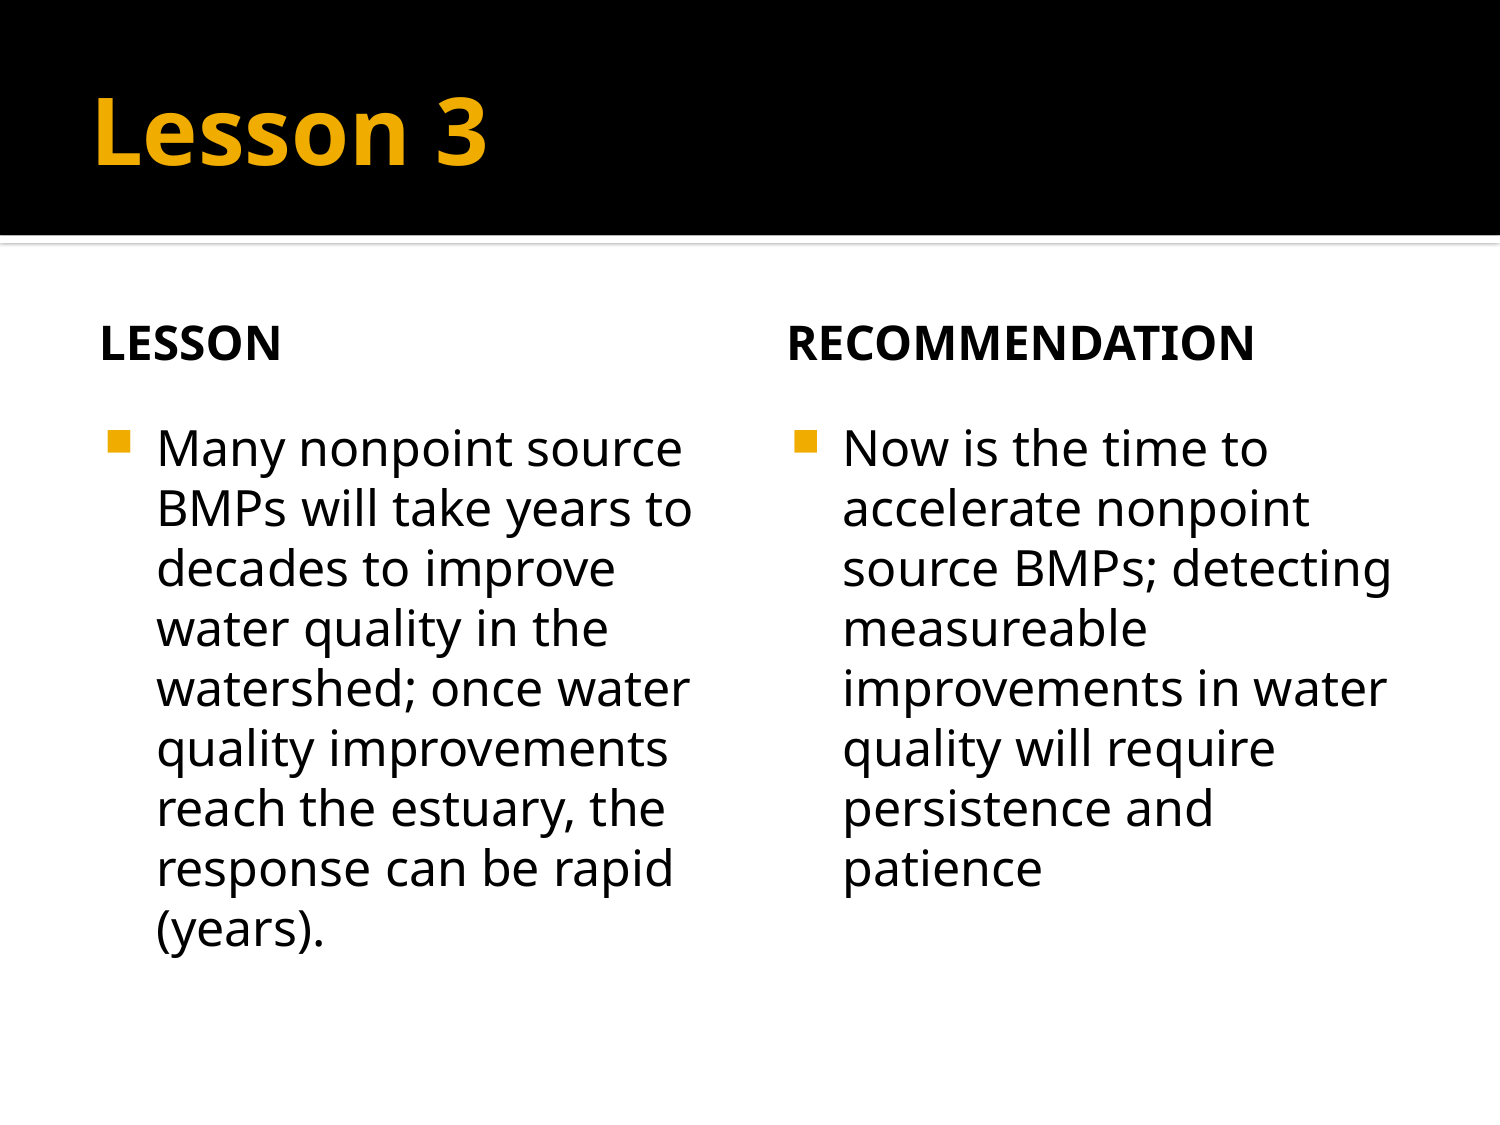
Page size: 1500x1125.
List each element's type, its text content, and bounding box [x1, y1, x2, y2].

title Lesson 3 [75, 24, 1425, 231]
list Recommendation [761, 278, 1425, 396]
list Many nonpoint source BMPs will take years to decades to improve water quality in the watershed; once water quality improvements reach the estuary, the response can be rapid (years). [75, 401, 738, 1050]
list Now is the time to accelerate nonpoint source BMPs; detecting measureable improvements in water quality will require persistence and patience [761, 401, 1425, 1050]
list Lesson [75, 278, 738, 396]
